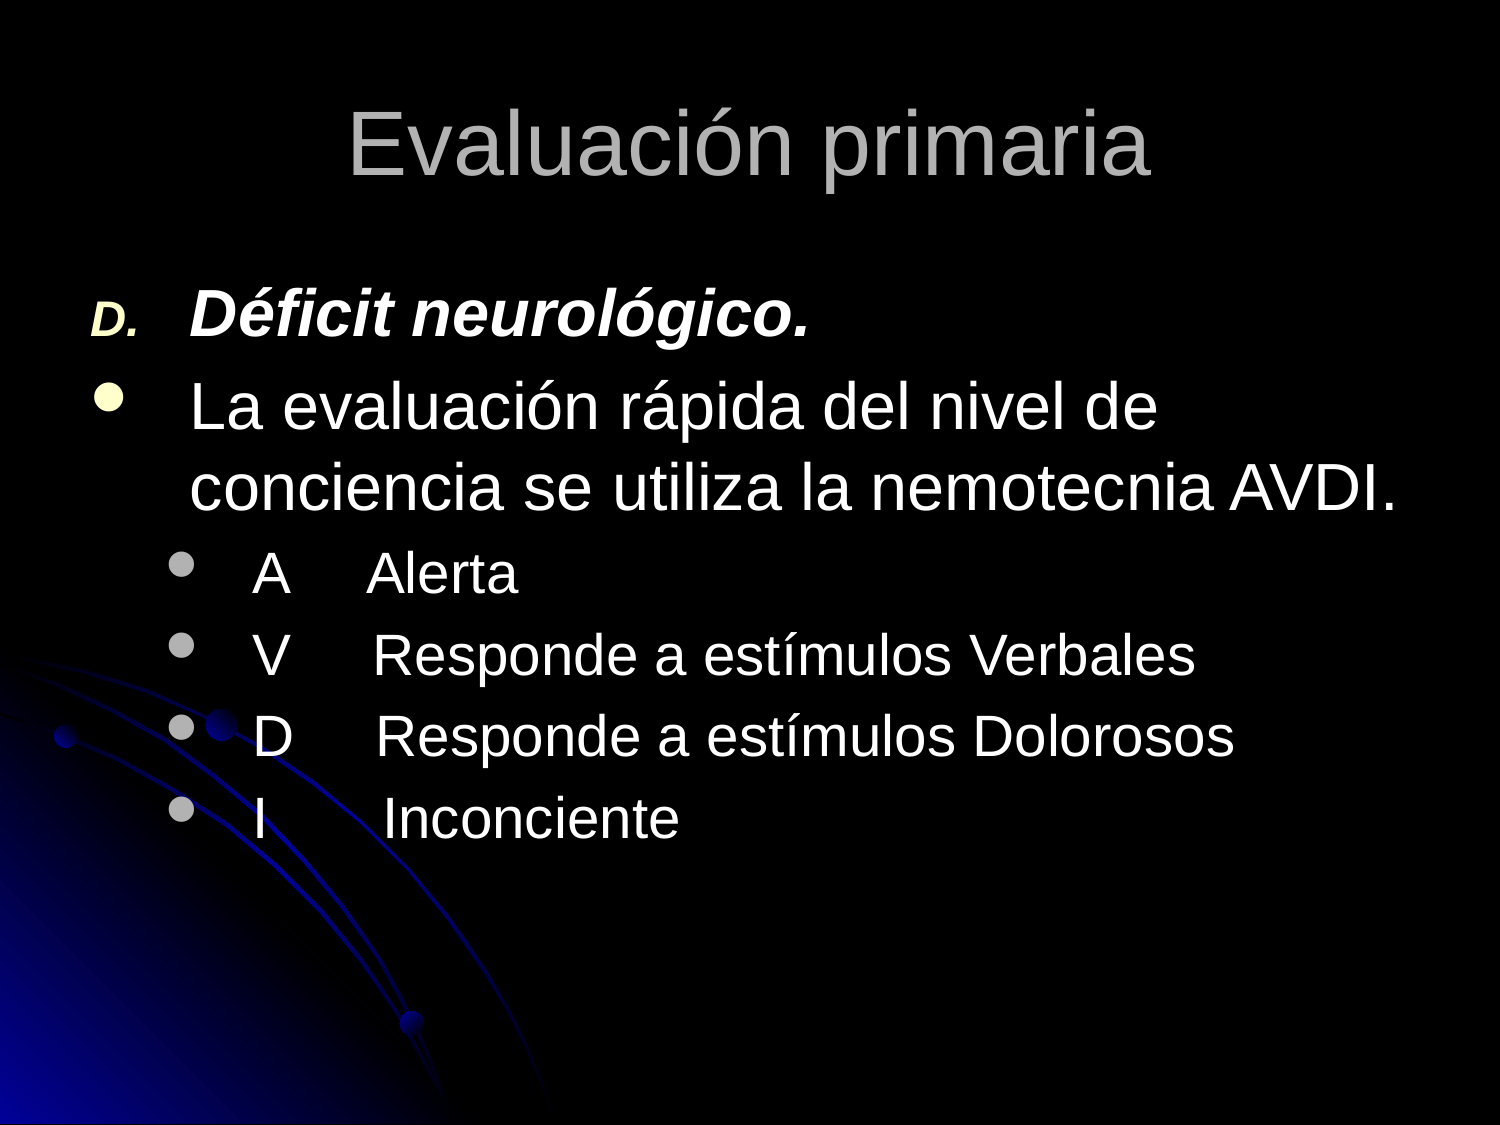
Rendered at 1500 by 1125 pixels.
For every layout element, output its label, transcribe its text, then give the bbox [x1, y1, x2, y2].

title Evaluación primaria [74, 45, 1426, 233]
list Déficit neurológico. La evaluación rápida del nivel de conciencia se utiliza la nemotecnia AVDI. A Alerta V Responde a estímulos Verbales D Responde a estímulos Dolorosos I Inconciente [74, 262, 1426, 1006]
